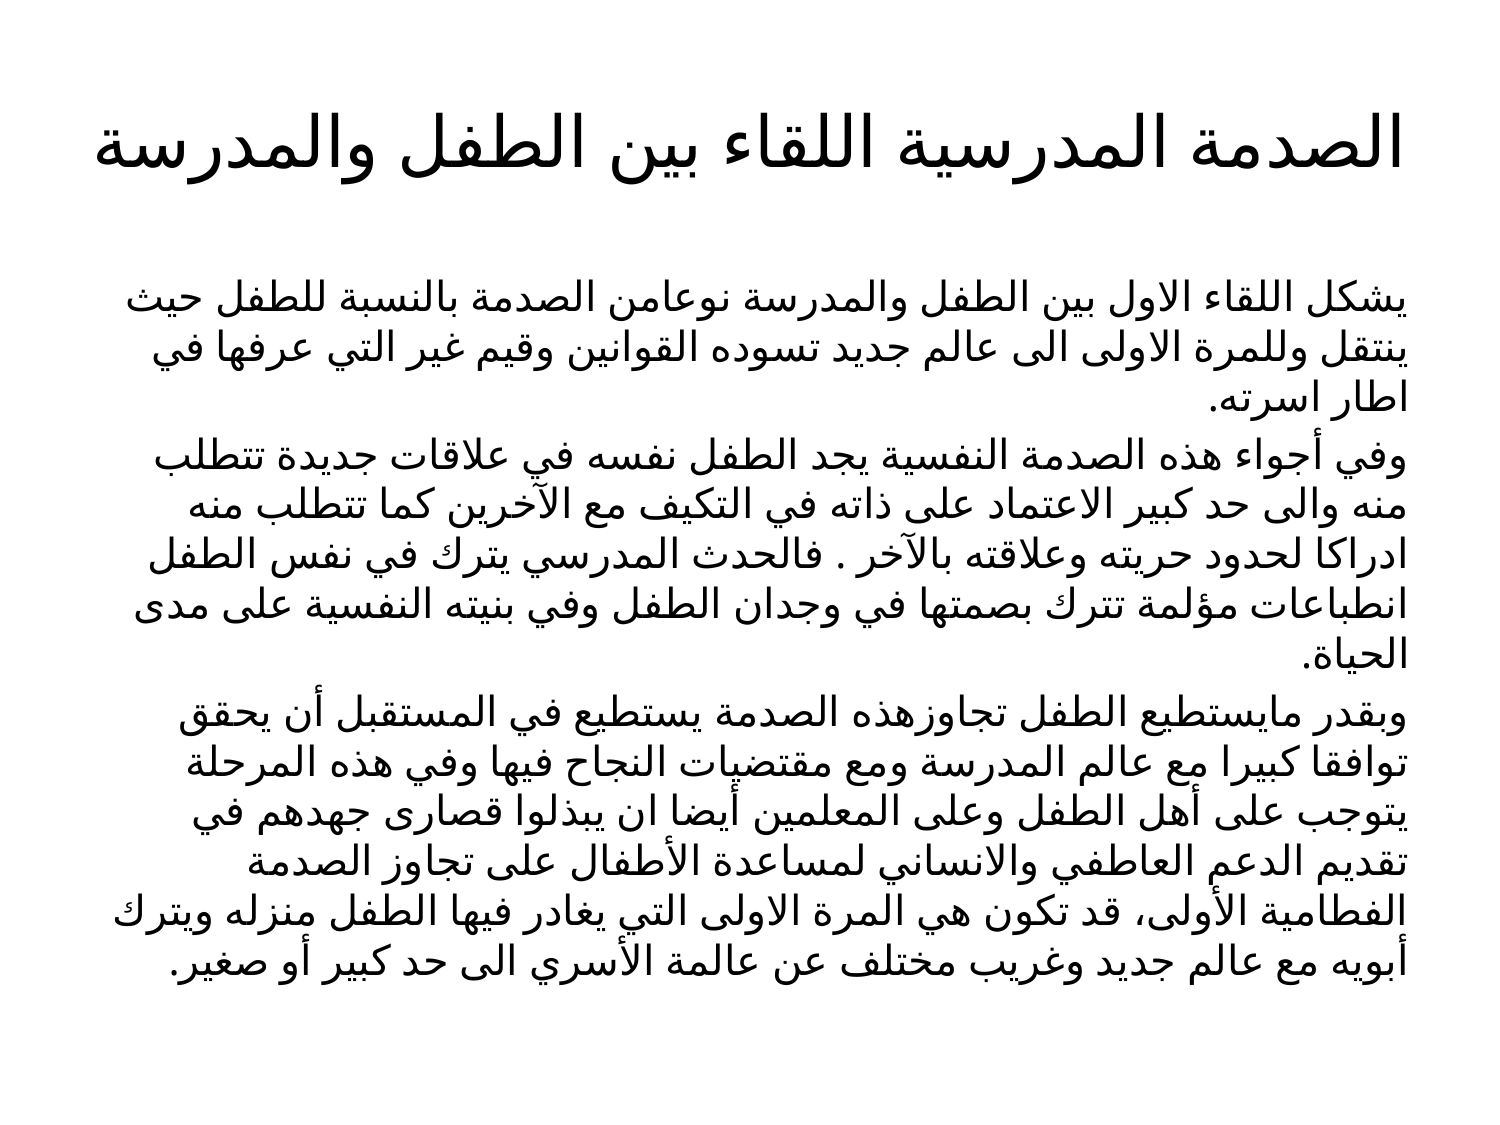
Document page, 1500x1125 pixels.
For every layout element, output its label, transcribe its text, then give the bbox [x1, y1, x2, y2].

list يشكل اللقاء الاول بين الطفل والمدرسة نوعامن الصدمة بالنسبة للطفل حيث ينتقل وللمرة الاولى الى عالم جديد تسوده القوانين وقيم غير التي عرفها في اطار اسرته. وفي أجواء هذه الصدمة النفسية يجد الطفل نفسه في علاقات جديدة تتطلب منه والى حد كبير الاعتماد على ذاته في التكيف مع الآخرين كما تتطلب منه ادراكا لحدود حريته وعلاقته بالآخر . فالحدث المدرسي يترك في نفس الطفل انطباعات مؤلمة تترك بصمتها في وجدان الطفل وفي بنيته النفسية على مدى الحياة. وبقدر مايستطيع الطفل تجاوزهذه الصدمة يستطيع في المستقبل أن يحقق توافقا كبيرا مع عالم المدرسة ومع مقتضيات النجاح فيها وفي هذه المرحلة يتوجب على أهل الطفل وعلى المعلمين أيضا ان يبذلوا قصارى جهدهم في تقديم الدعم العاطفي والانساني لمساعدة الأطفال على تجاوز الصدمة الفطامية الأولى، قد تكون هي المرة الاولى التي يغادر فيها الطفل منزله ويترك أبويه مع عالم جديد وغريب مختلف عن عالمة الأسري الى حد كبير أو صغير. [75, 262, 1425, 1005]
title الصدمة المدرسية اللقاء بين الطفل والمدرسة [75, 45, 1425, 233]
